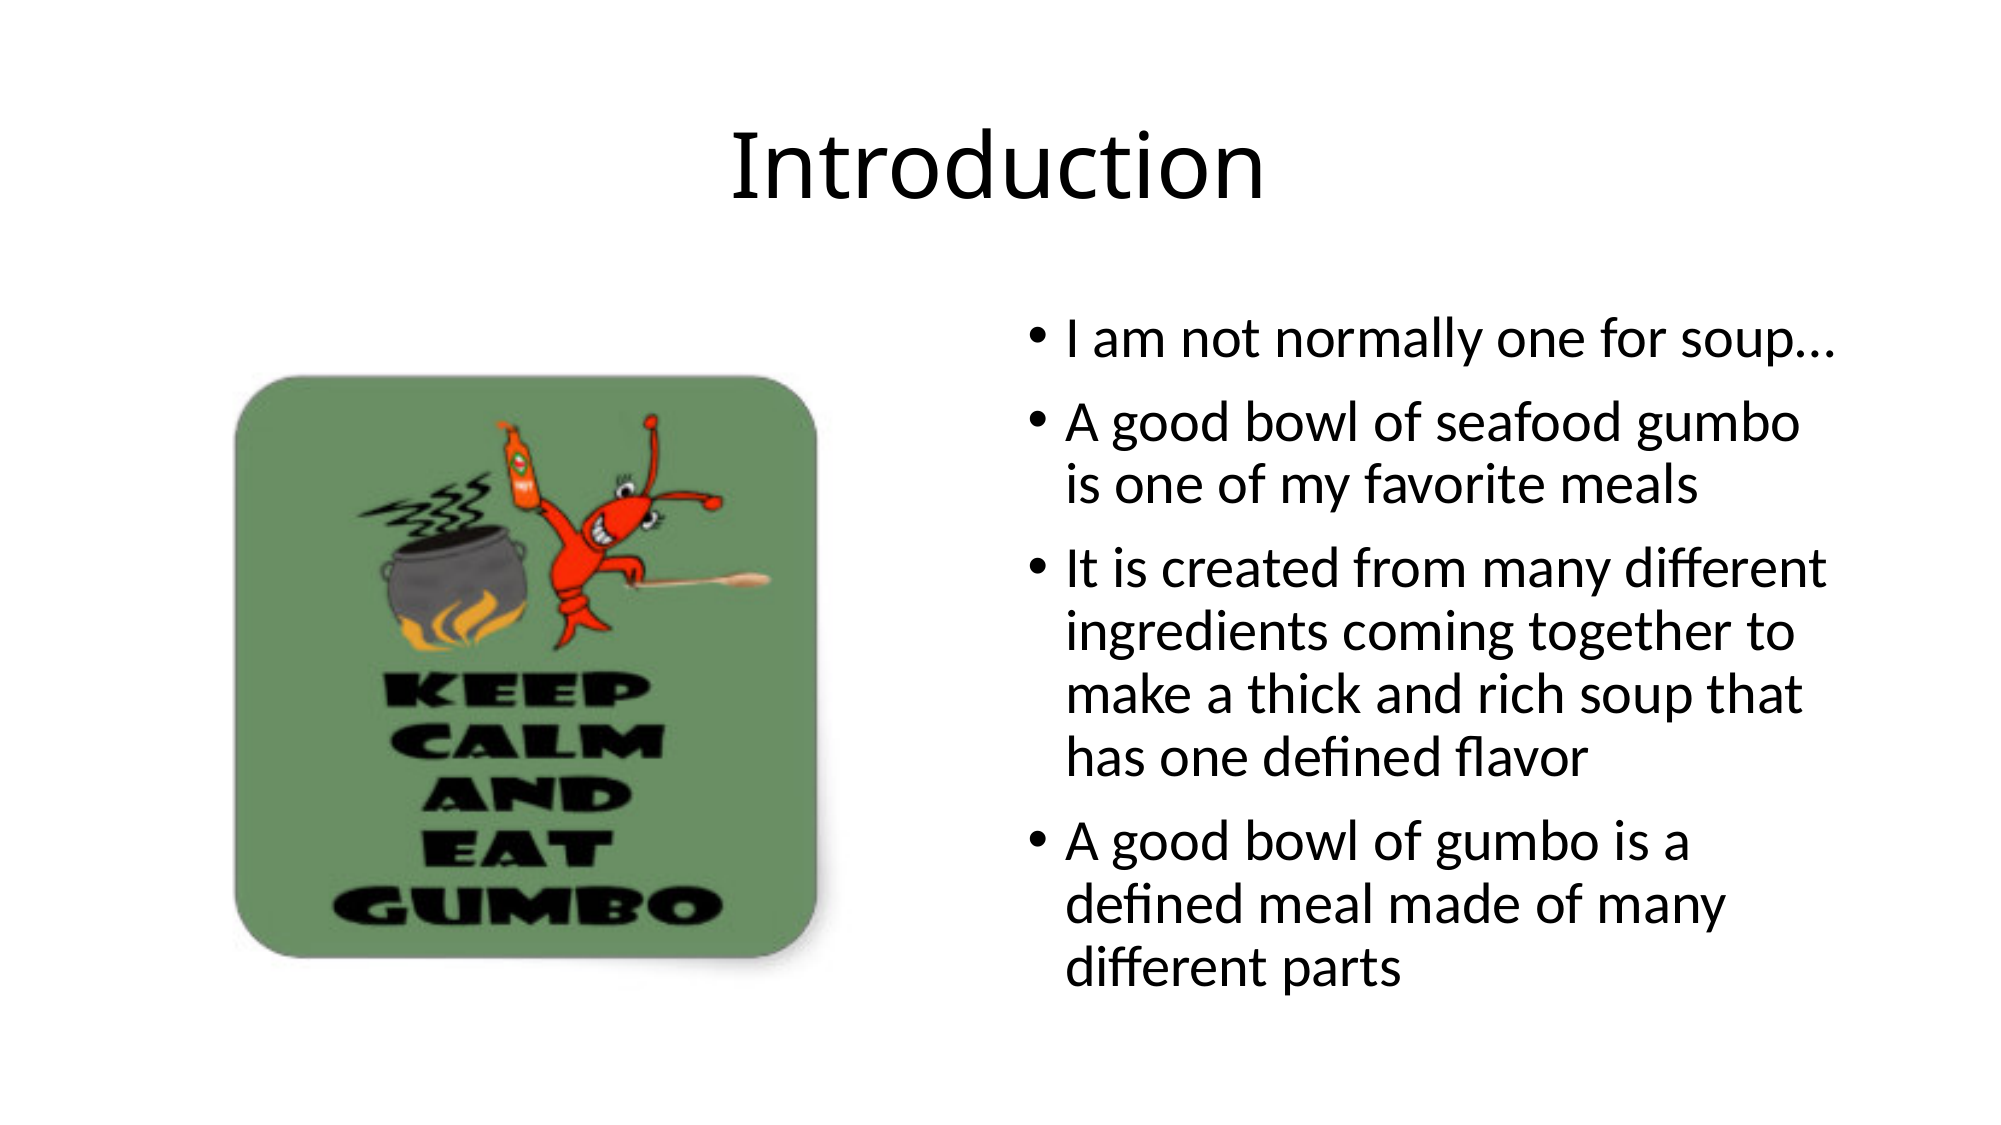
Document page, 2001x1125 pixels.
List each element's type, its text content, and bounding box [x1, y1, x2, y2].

picture [137, 277, 919, 1058]
list I am not normally one for soup… A good bowl of seafood gumbo is one of my favorite meals It is created from many different ingredients coming together to make a thick and rich soup that has one defined flavor A good bowl of gumbo is a defined meal made of many different parts [1012, 299, 1863, 1014]
title Introduction [137, 59, 1863, 278]
